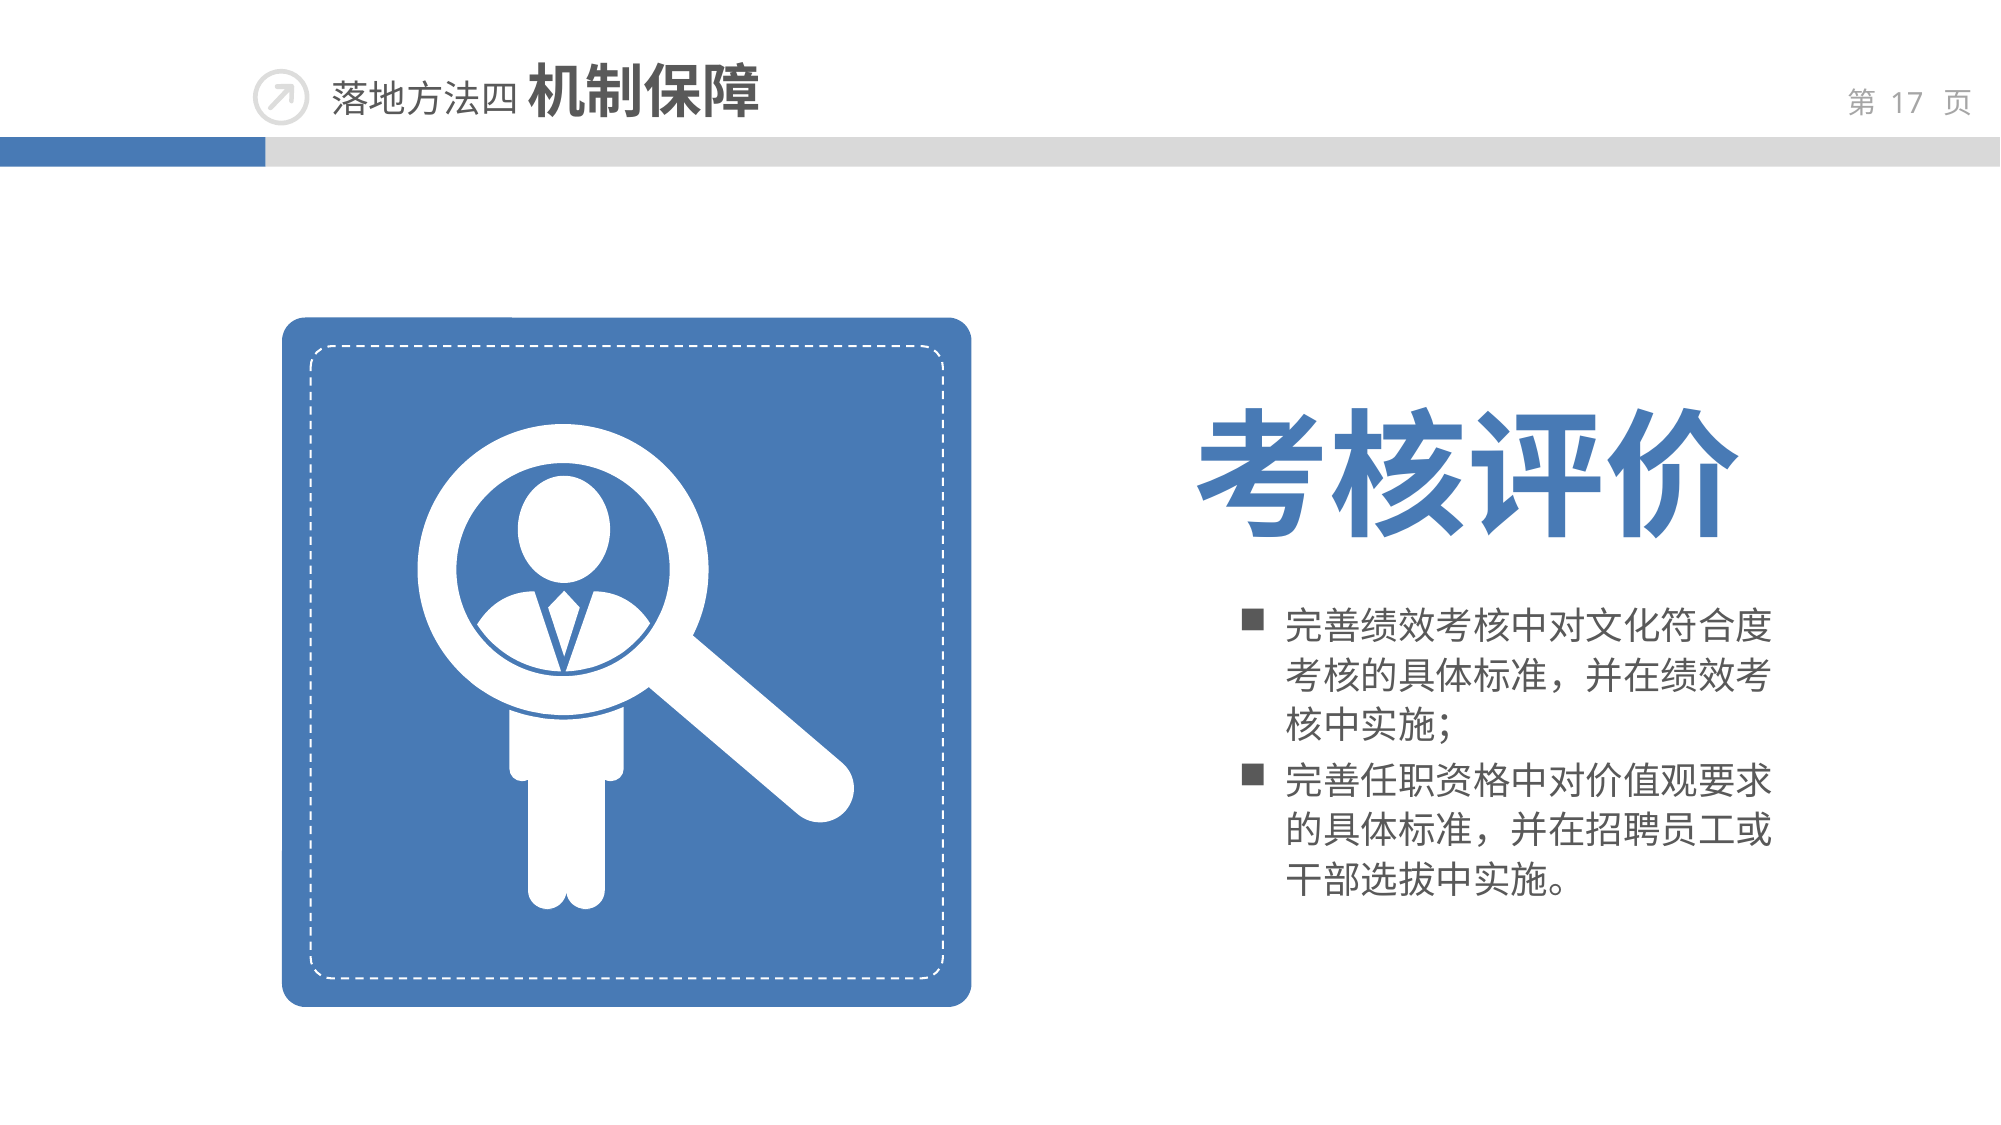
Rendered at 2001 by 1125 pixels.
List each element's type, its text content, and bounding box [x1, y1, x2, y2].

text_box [404, 406, 858, 909]
text_box 完善绩效考核中对文化符合度考核的具体标准，并在绩效考核中实施； 完善任职资格中对价值观要求的具体标准，并在招聘员工或干部选拔中实施。 [1224, 590, 1800, 909]
text_box 考核评价 [1177, 380, 1757, 561]
